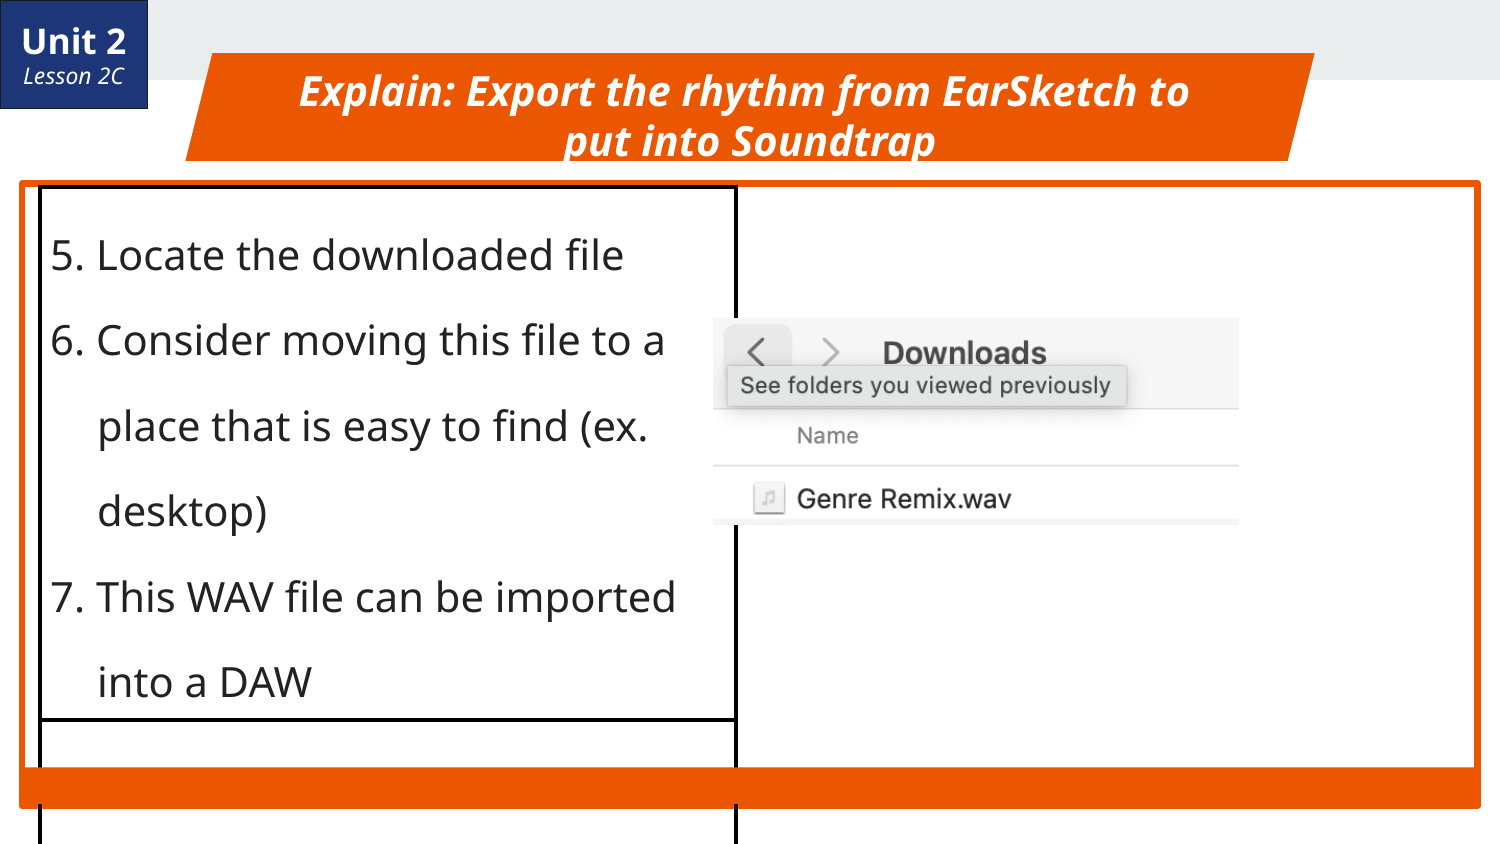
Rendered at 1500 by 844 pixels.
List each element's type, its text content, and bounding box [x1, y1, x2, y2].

table_cell [42, 811, 734, 844]
text_box [185, 53, 1315, 161]
picture [25, 186, 1475, 804]
text_box Unit 2 Lesson 2C [0, 0, 148, 109]
text_box Explain: Export the rhythm from EarSketch to put into Soundtrap [221, 49, 1279, 144]
